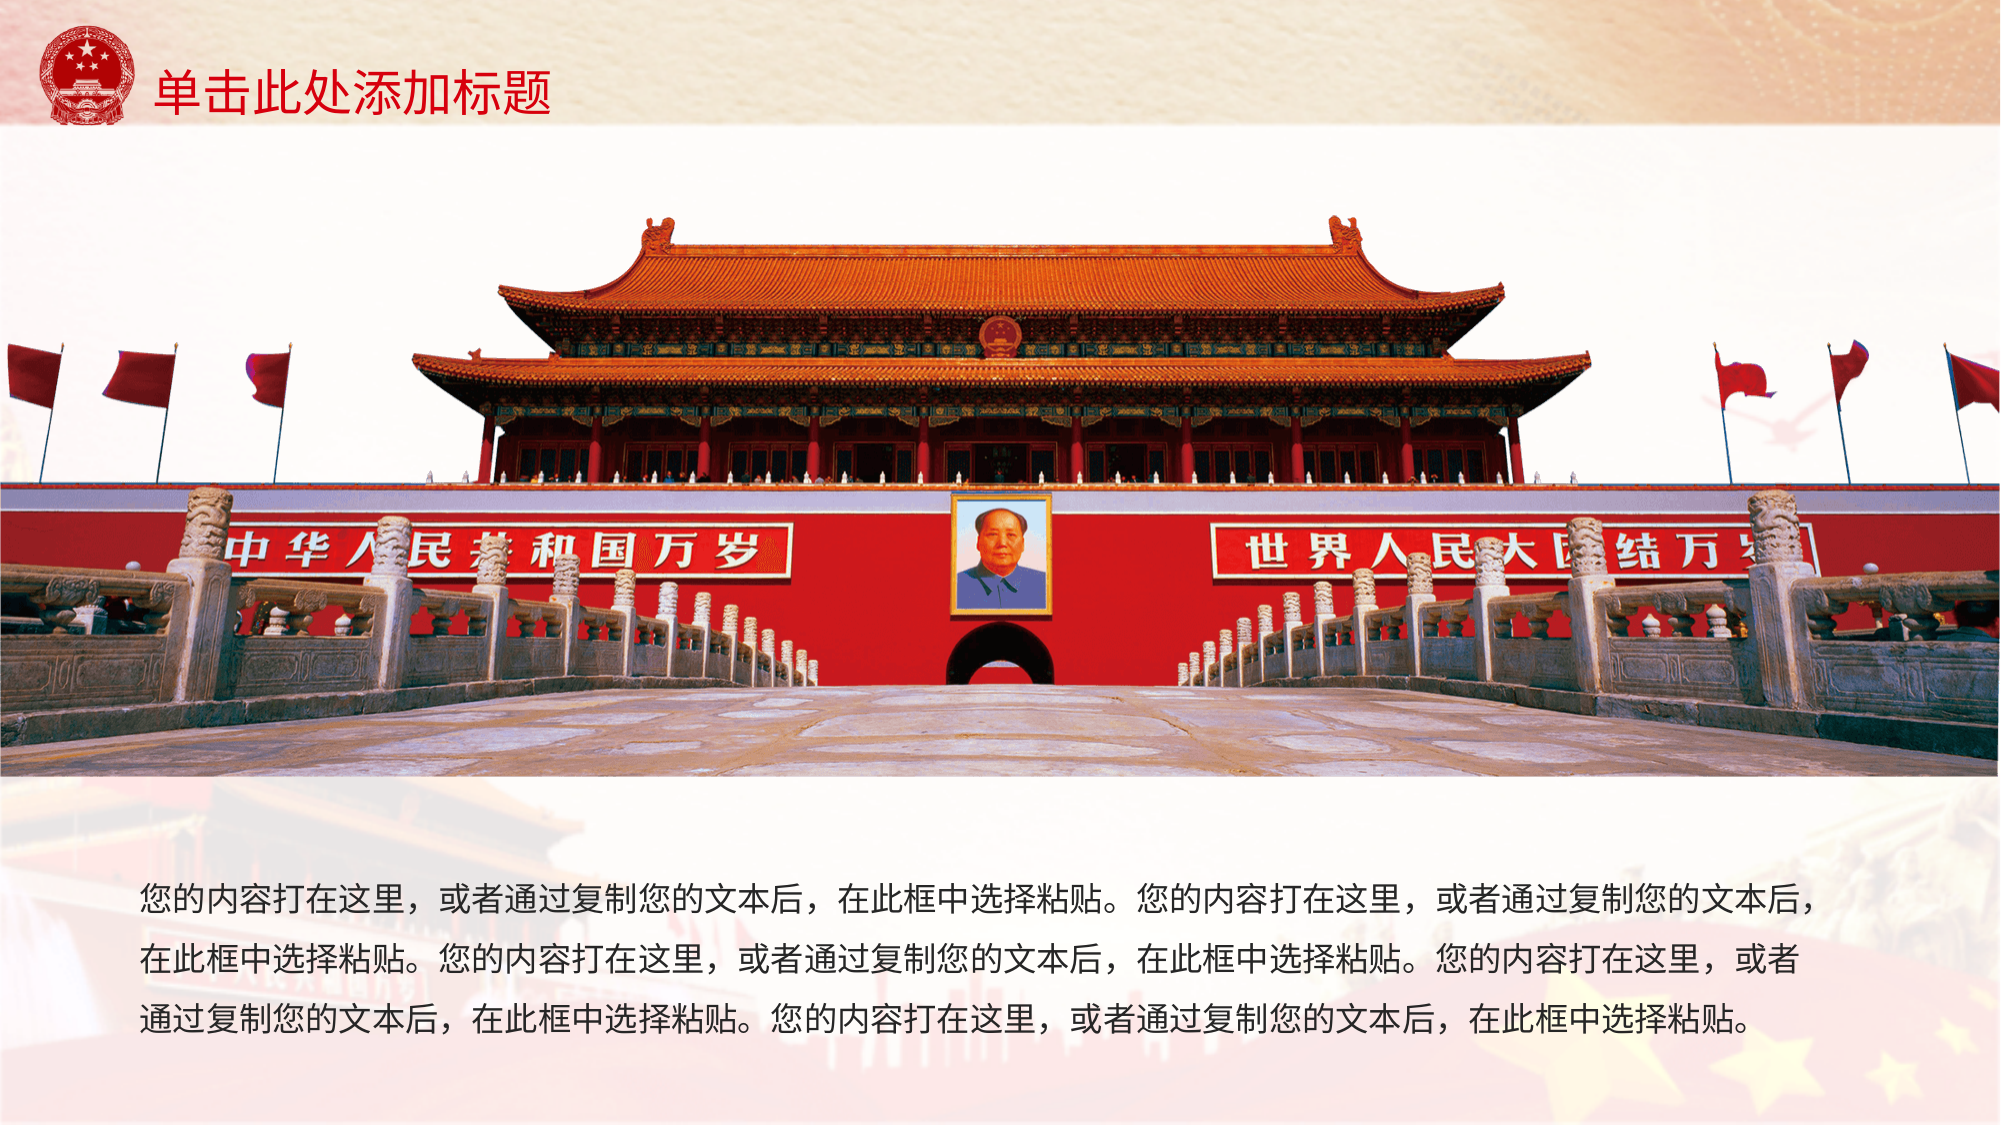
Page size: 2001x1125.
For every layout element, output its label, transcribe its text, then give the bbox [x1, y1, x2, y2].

picture [0, 0, 2001, 1125]
text_box 您的内容打在这里，或者通过复制您的文本后，在此框中选择粘贴。您的内容打在这里，或者通过复制您的文本后，在此框中选择粘贴。您的内容打在这里，或者通过复制您的文本后，在此框中选择粘贴。您的内容打在这里，或者通过复制您的文本后，在此框中选择粘贴。您的内容打在这里，或者通过复制您的文本后，在此框中选择粘贴。 [124, 798, 1847, 1098]
text_box 单击此处添加标题 [160, 36, 1863, 155]
